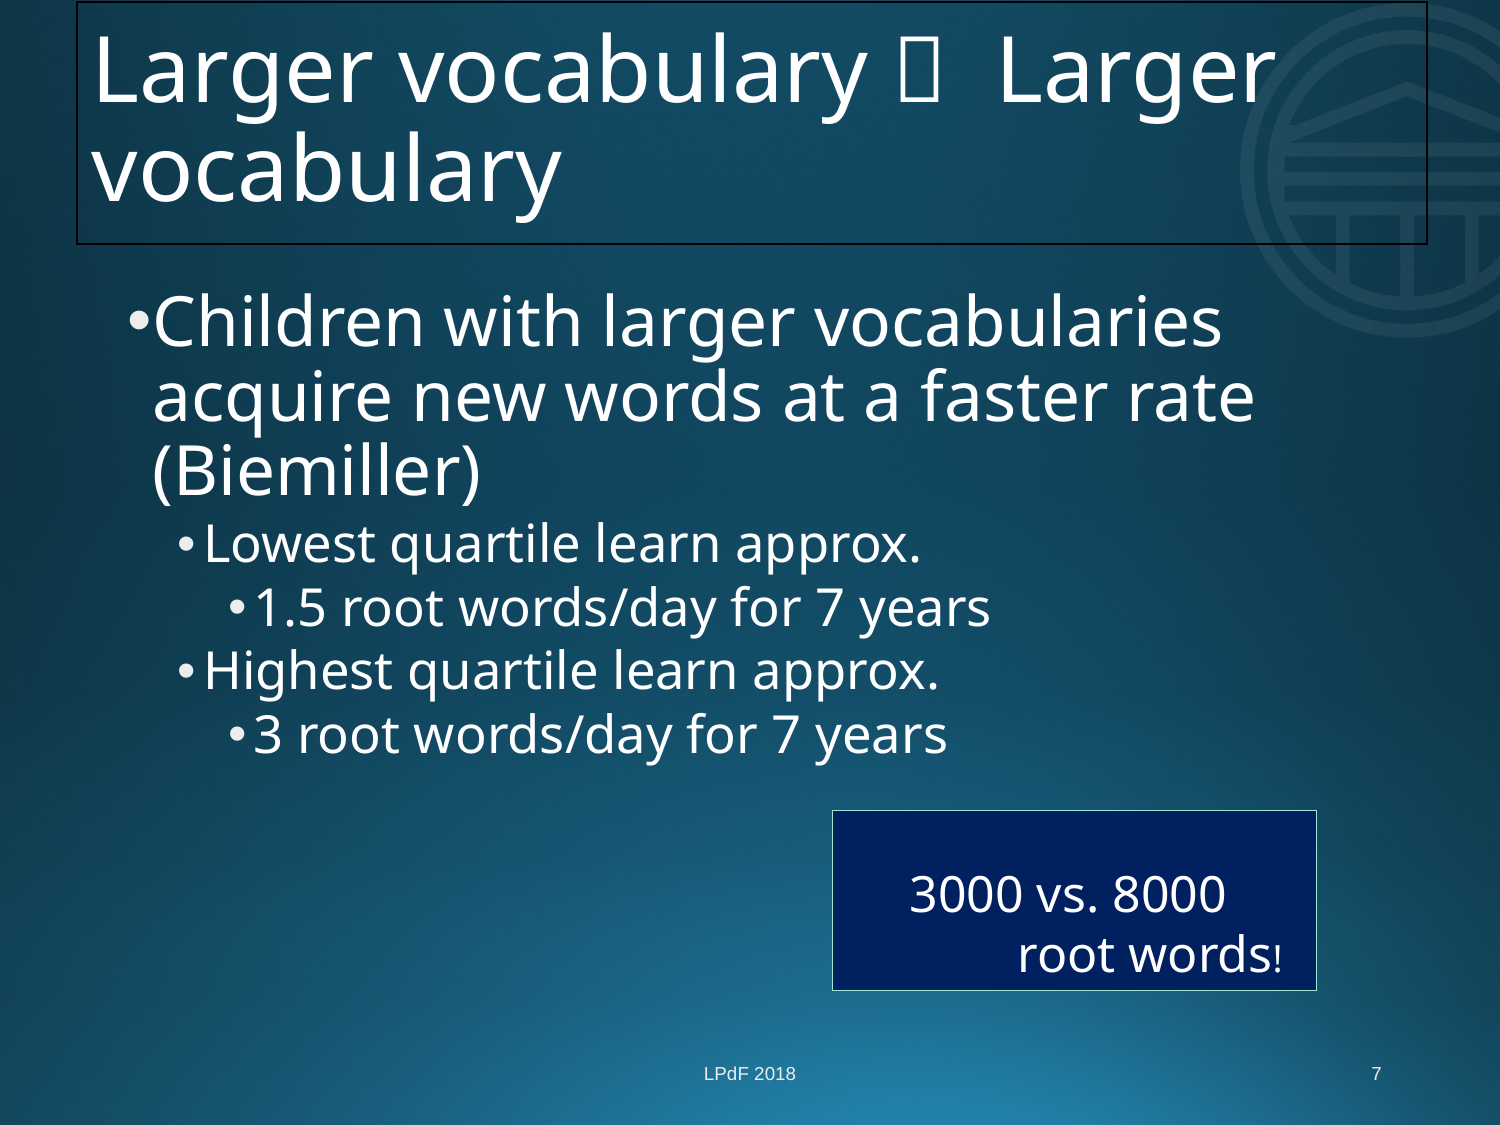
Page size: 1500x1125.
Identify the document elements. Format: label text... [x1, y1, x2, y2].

slide_number 7 [1059, 1042, 1397, 1103]
text_box 3000 vs. 8000 root words! [832, 810, 1317, 991]
title Larger vocabulary  Larger vocabulary [76, 1, 1428, 245]
picture [0, 0, 1500, 1125]
list Children with larger vocabularies acquire new words at a faster rate (Biemiller) Lowest quartile learn approx. 1.5 root words/day for 7 years Highest quartile learn approx. 3 root words/day for 7 years [112, 278, 1376, 776]
footer LPdF 2018 [496, 1042, 1004, 1103]
